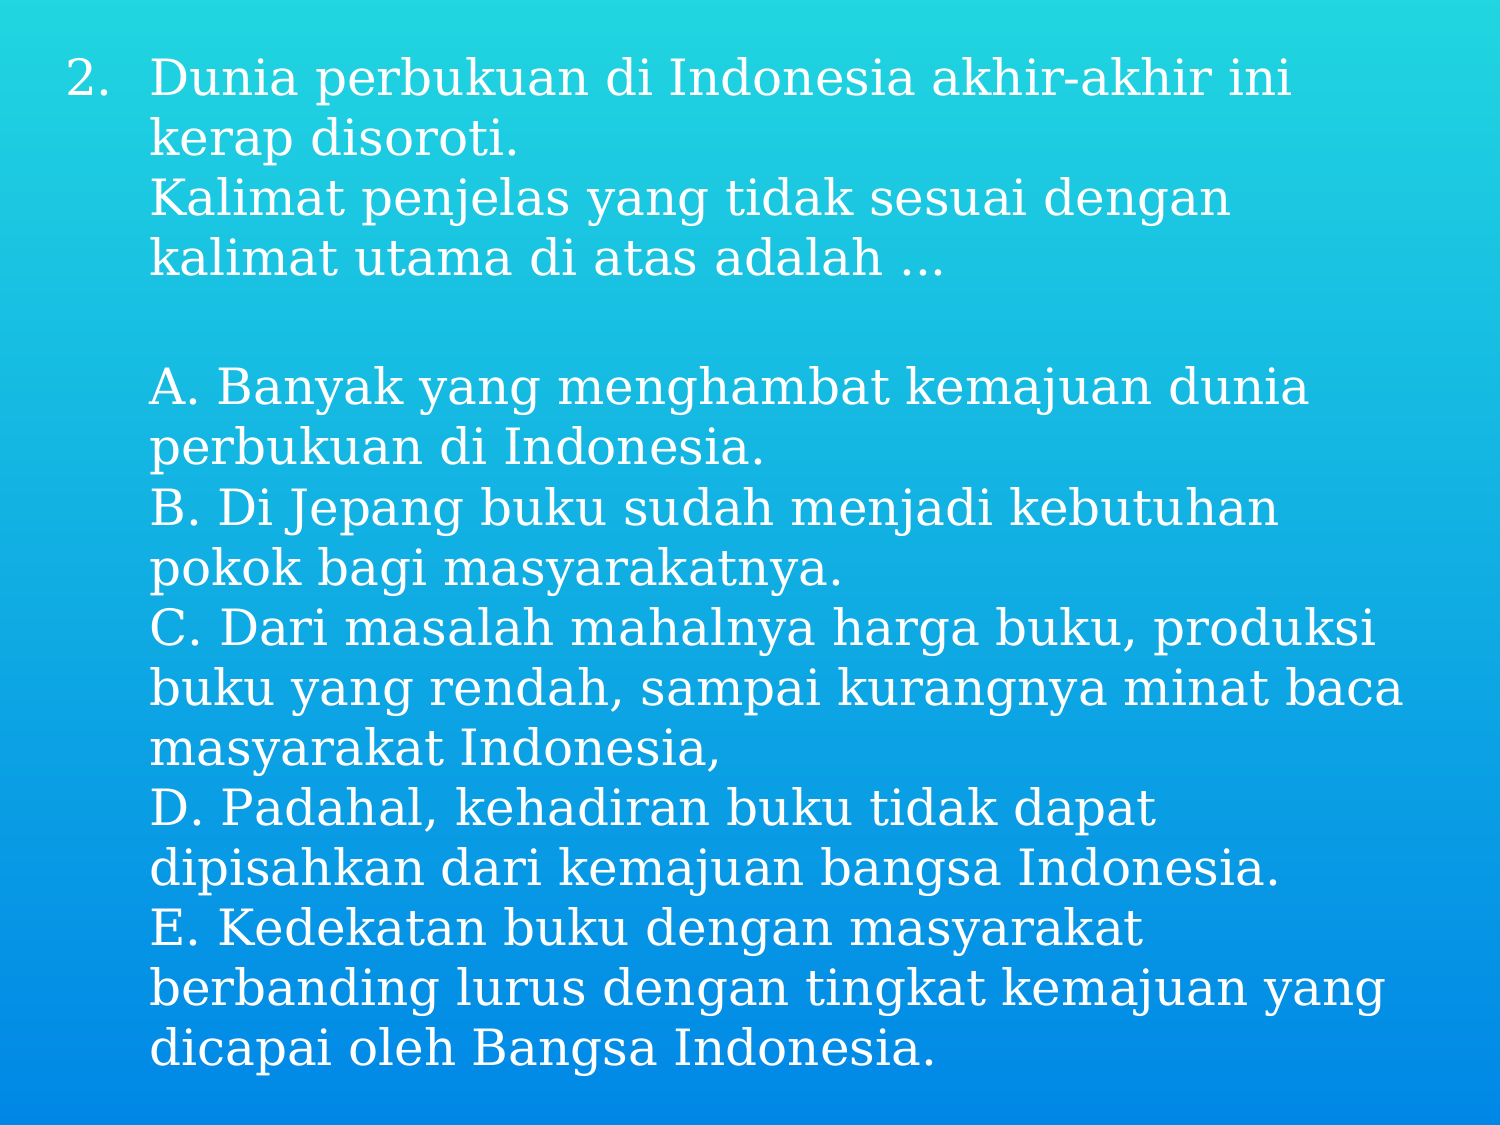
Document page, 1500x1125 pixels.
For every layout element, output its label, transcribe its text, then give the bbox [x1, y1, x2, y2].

subtitle Dunia perbukuan di Indonesia akhir-akhir ini kerap disoroti. Kalimat penjelas yang tidak sesuai dengan kalimat utama di atas adalah ... A. Banyak yang menghambat kemajuan dunia perbukuan di Indonesia. B. Di Jepang buku sudah menjadi kebutuhan pokok bagi masyarakatnya. C. Dari masalah mahalnya harga buku, produksi buku yang rendah, sampai kurangnya minat baca masyarakat Indonesia, D. Padahal, kehadiran buku tidak dapat dipisahkan dari kemajuan bangsa Indonesia. E. Kedekatan buku dengan masyarakat berbanding lurus dengan tingkat kemajuan yang dicapai oleh Bangsa Indonesia. [50, 37, 1450, 1088]
